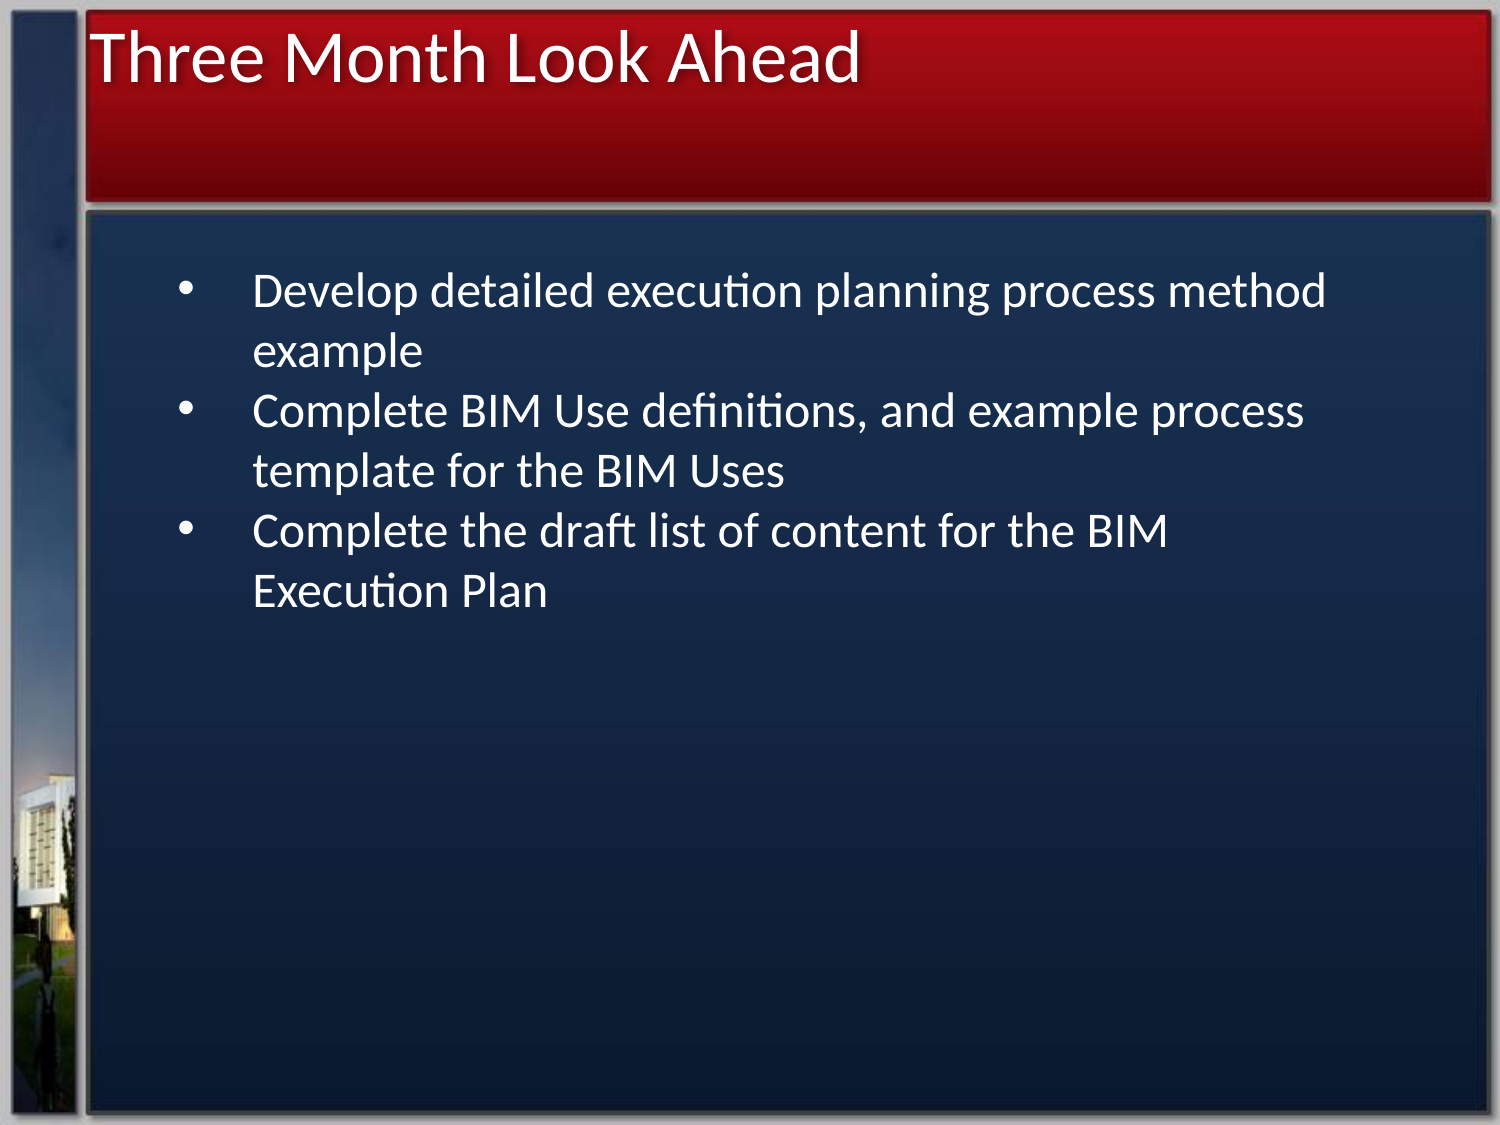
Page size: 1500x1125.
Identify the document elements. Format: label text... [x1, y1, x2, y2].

text_box Three Month Look Ahead [74, 0, 1500, 105]
picture [0, 0, 1500, 1125]
text_box Develop detailed execution planning process method example Complete BIM Use definitions, and example process template for the BIM Uses Complete the draft list of content for the BIM Execution Plan [87, 200, 1388, 685]
